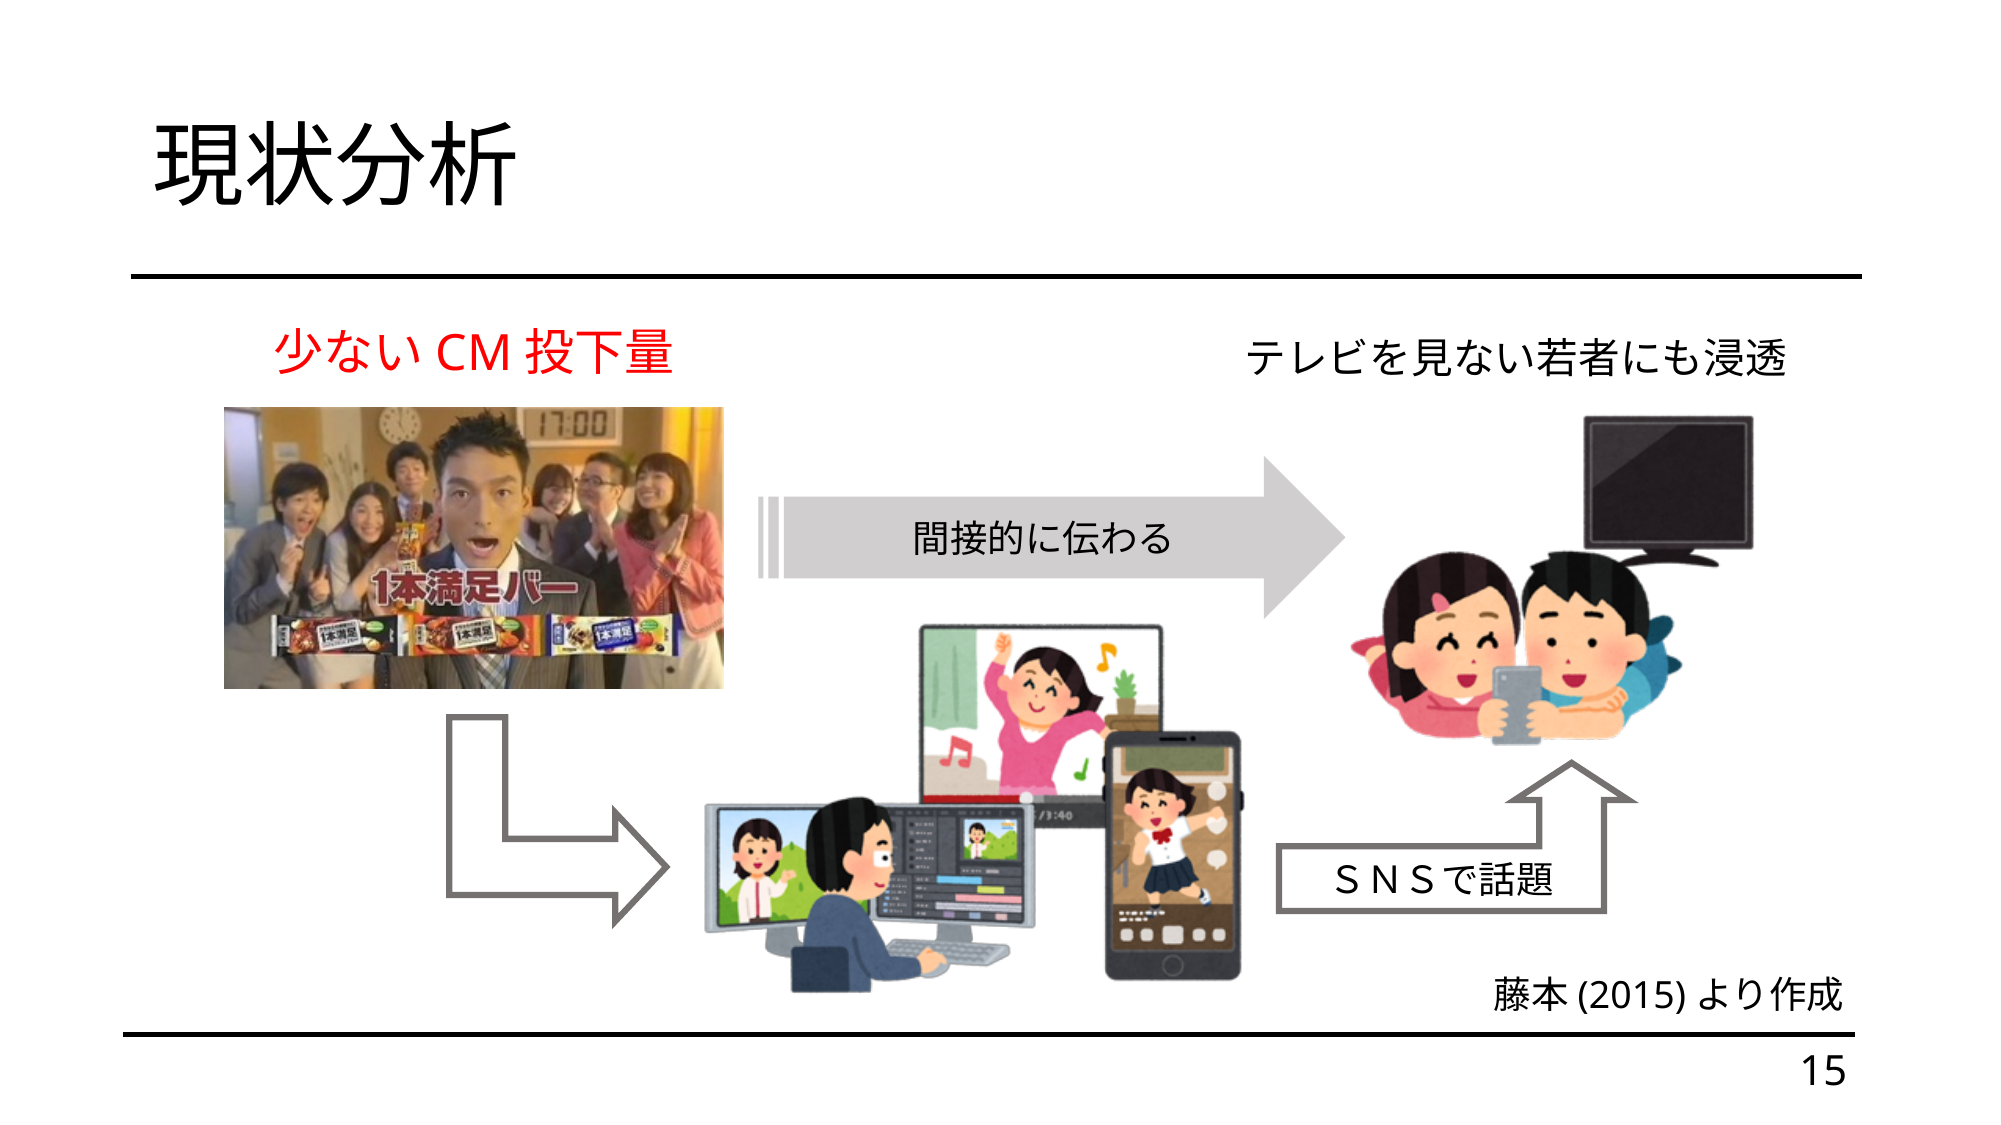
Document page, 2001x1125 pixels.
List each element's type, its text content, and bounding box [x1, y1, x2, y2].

text_box 間接的に伝わる [757, 496, 764, 579]
text_box 間接的に伝わる [782, 453, 1345, 622]
title 現状分析 [137, 59, 1863, 276]
text_box ＳＮＳで話題 [1279, 782, 1632, 913]
text_box 少ないCM投下量 [258, 313, 690, 389]
text_box 間接的に伝わる [767, 496, 780, 579]
picture [1345, 407, 1763, 782]
text_box [448, 716, 668, 924]
text_box テレビを見ない若者にも浸透 [1229, 324, 1803, 390]
text_box 藤本(2015)より作成 [1479, 963, 1860, 1023]
slide_number 15 [1412, 1042, 1863, 1103]
picture [700, 618, 1279, 1007]
picture [224, 407, 724, 689]
